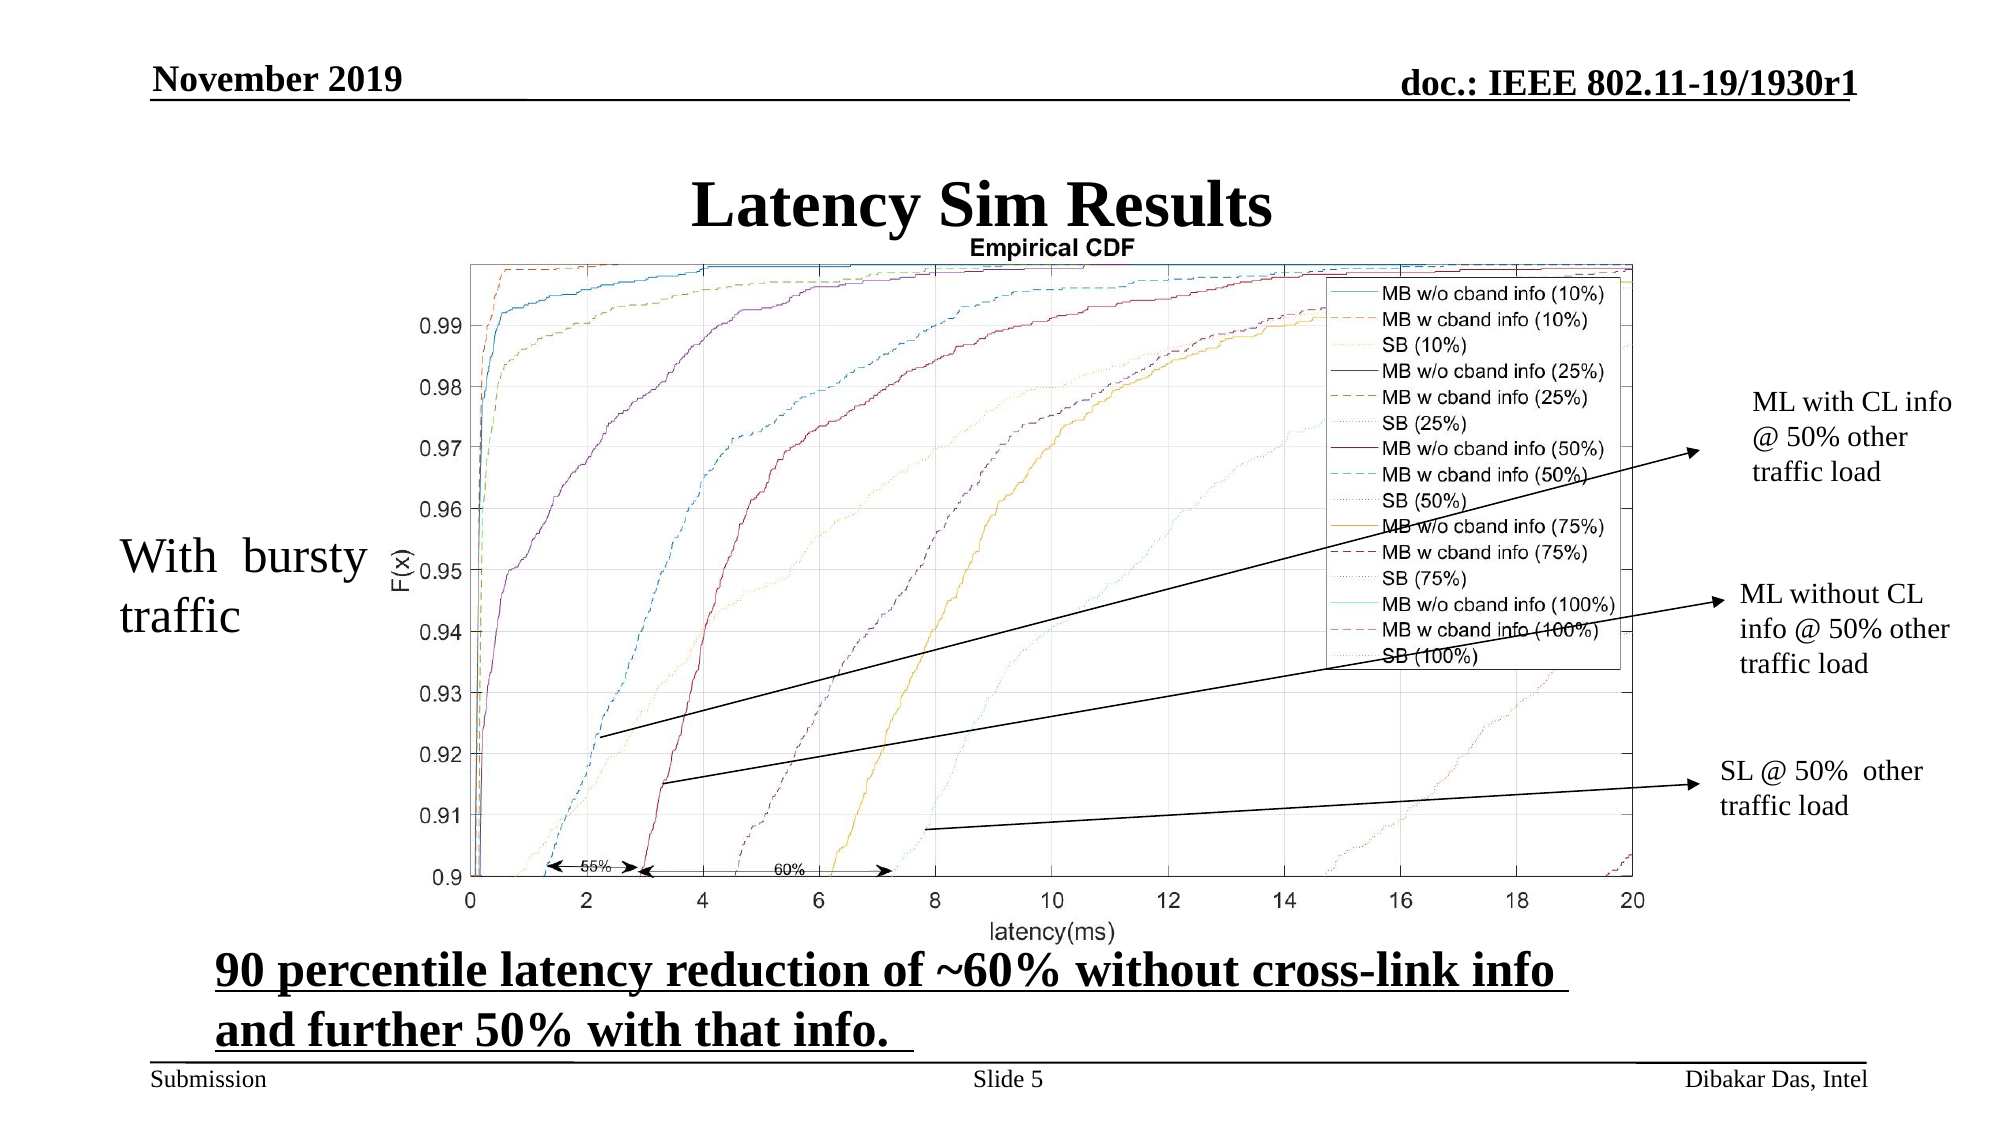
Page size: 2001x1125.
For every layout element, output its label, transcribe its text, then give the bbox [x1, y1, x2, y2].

slide_number Slide 5 [950, 1065, 1067, 1123]
text_box ML without CL info @ 50% other traffic load [1779, 566, 1966, 687]
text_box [924, 783, 1701, 830]
picture [274, 208, 1776, 959]
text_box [599, 449, 1701, 738]
title Latency Sim Results [149, 112, 1850, 288]
text_box With bursty traffic [104, 515, 269, 651]
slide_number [152, 54, 563, 100]
text_box SL @ 50% other traffic load [1779, 743, 1947, 829]
footer Dibakar Das, Intel [1171, 1065, 1869, 1093]
text_box 90 percentile latency reduction of ~60% without cross-link info and further 50% with that info. [199, 929, 1935, 1065]
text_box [662, 599, 1726, 784]
text_box ML with CL info @ 50% other traffic load [1779, 374, 1978, 495]
